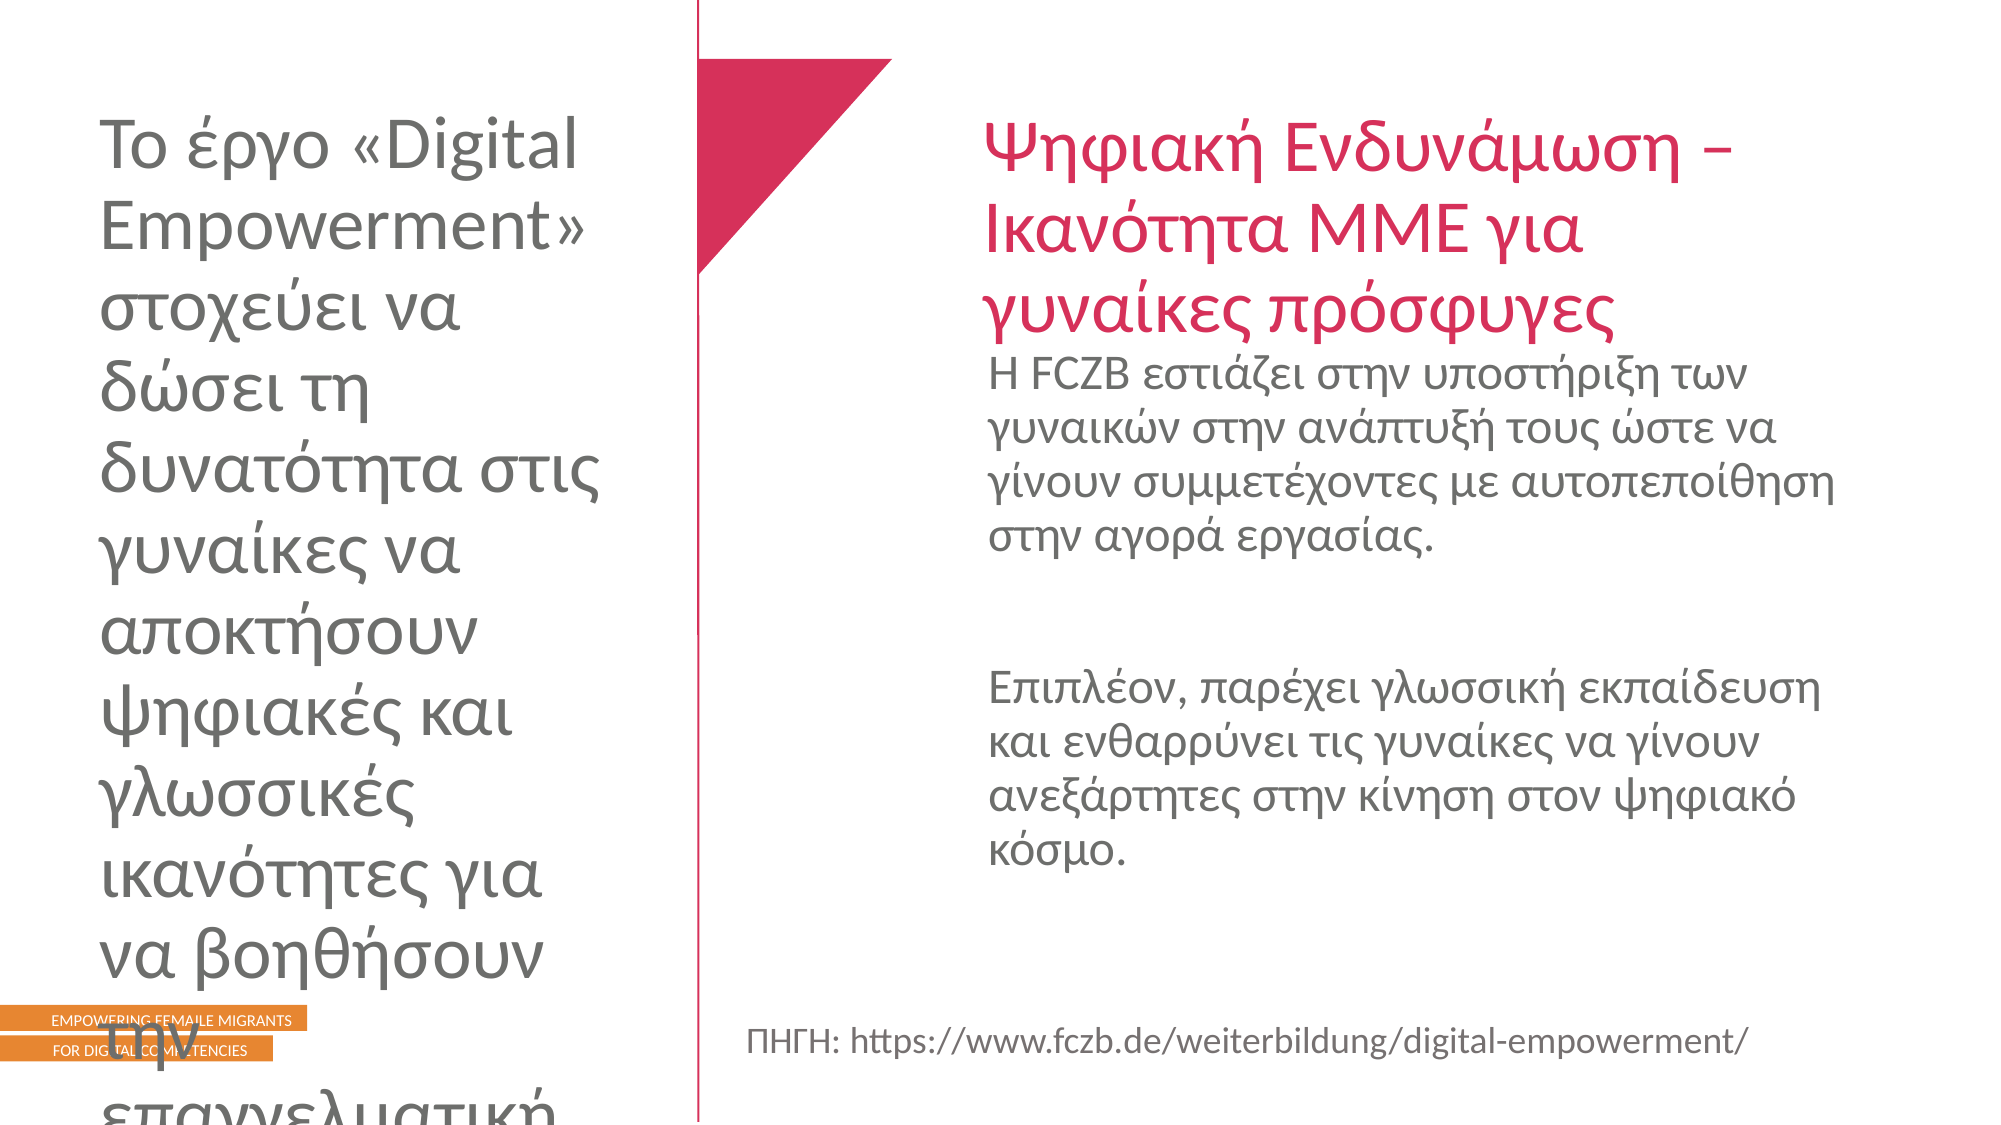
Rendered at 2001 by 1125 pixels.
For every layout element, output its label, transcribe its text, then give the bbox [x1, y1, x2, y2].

text_box ΠΗΓΗ: https://www.fczb.de/weiterbildung/digital-empowerment/ [731, 1008, 1834, 1068]
text_box Ψηφιακή Ενδυνάμωση – Ικανότητα ΜΜΕ για γυναίκες πρόσφυγες [968, 98, 1884, 240]
text_box Η FCZB εστιάζει στην υποστήριξη των γυναικών στην ανάπτυξή τους ώστε να γίνουν συμμετέχοντες με αυτοπεποίθηση στην αγορά εργασίας. Επιπλέον, παρέχει γλωσσική εκπαίδευση και ενθαρρύνει τις γυναίκες να γίνουν ανεξάρτητες στην κίνηση στον ψηφιακό κόσμο. [973, 339, 1885, 950]
text_box Το έργο «Digital Empowerment» στοχεύει να δώσει τη δυνατότητα στις γυναίκες να αποκτήσουν ψηφιακές και γλωσσικές ικανότητες για να βοηθήσουν την επαγγελματική τους επιτυχία. [84, 96, 651, 660]
